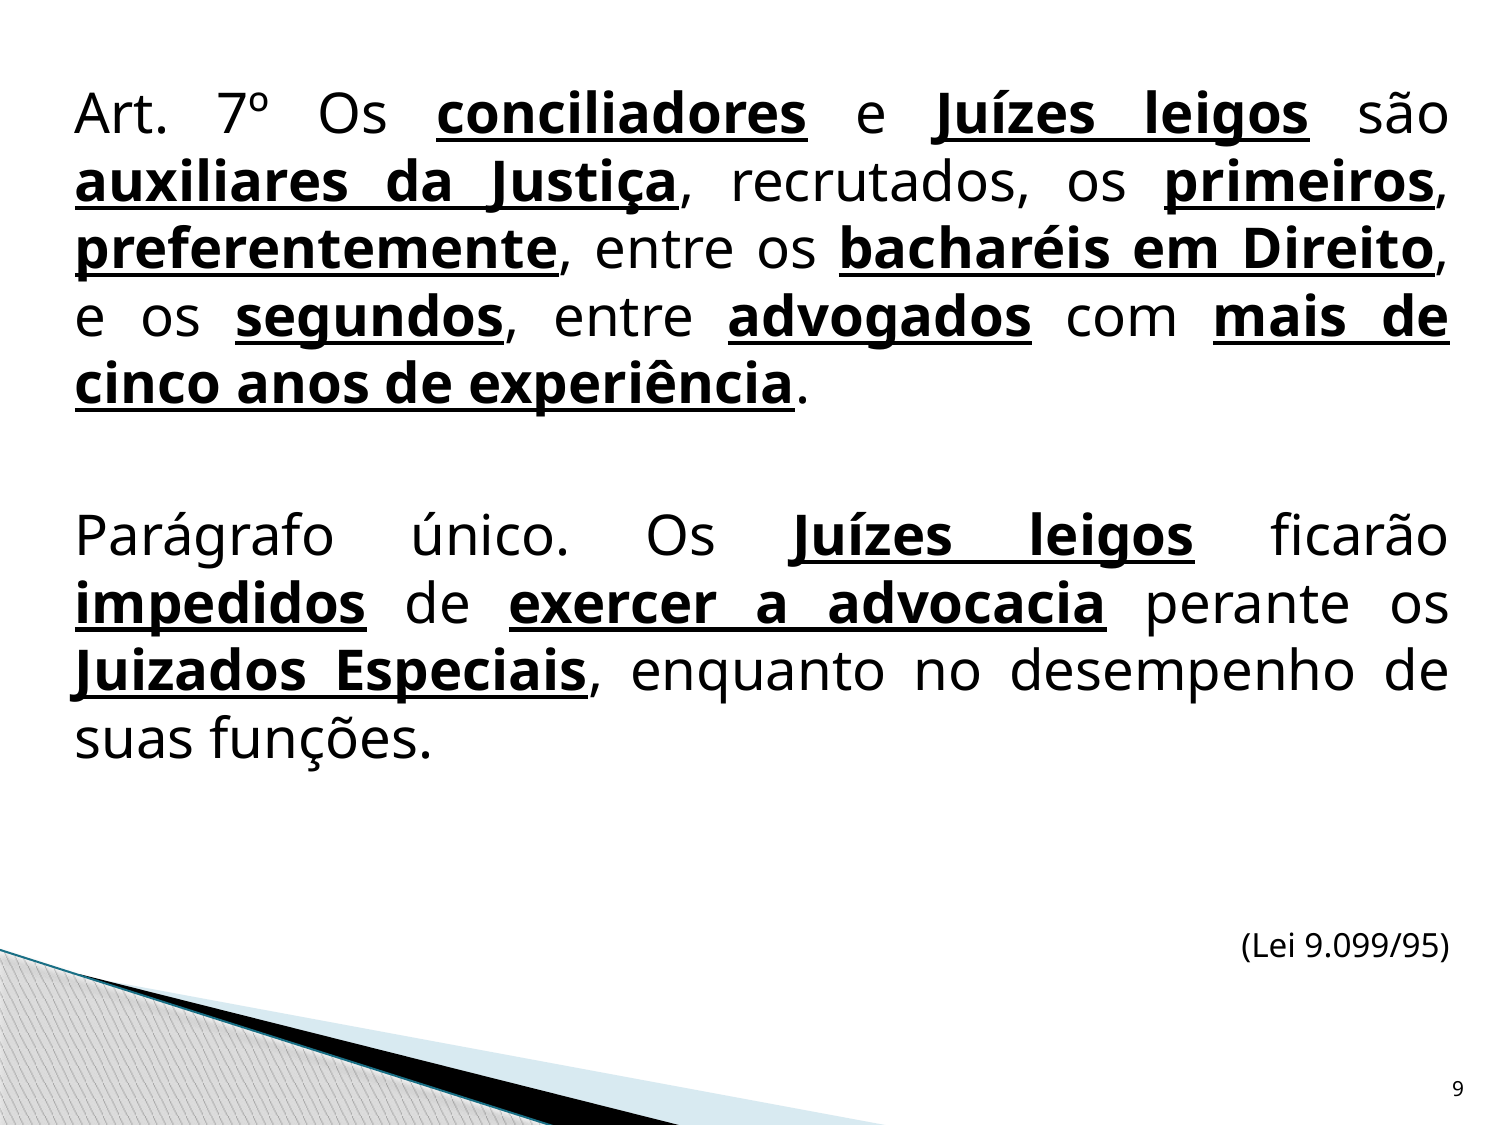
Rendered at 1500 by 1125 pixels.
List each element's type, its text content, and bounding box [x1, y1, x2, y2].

slide_number 9 [1418, 1051, 1479, 1112]
list Art. 7º Os conciliadores e Juízes leigos são auxiliares da Justiça, recrutados, os primeiros, preferentemente, entre os bacharéis em Direito, e os segundos, entre advogados com mais de cinco anos de experiência. Parágrafo único. Os Juízes leigos ficarão impedidos de exercer a advocacia perante os Juizados Especiais, enquanto no desempenho de suas funções. (Lei 9.099/95) [0, 70, 1465, 1079]
